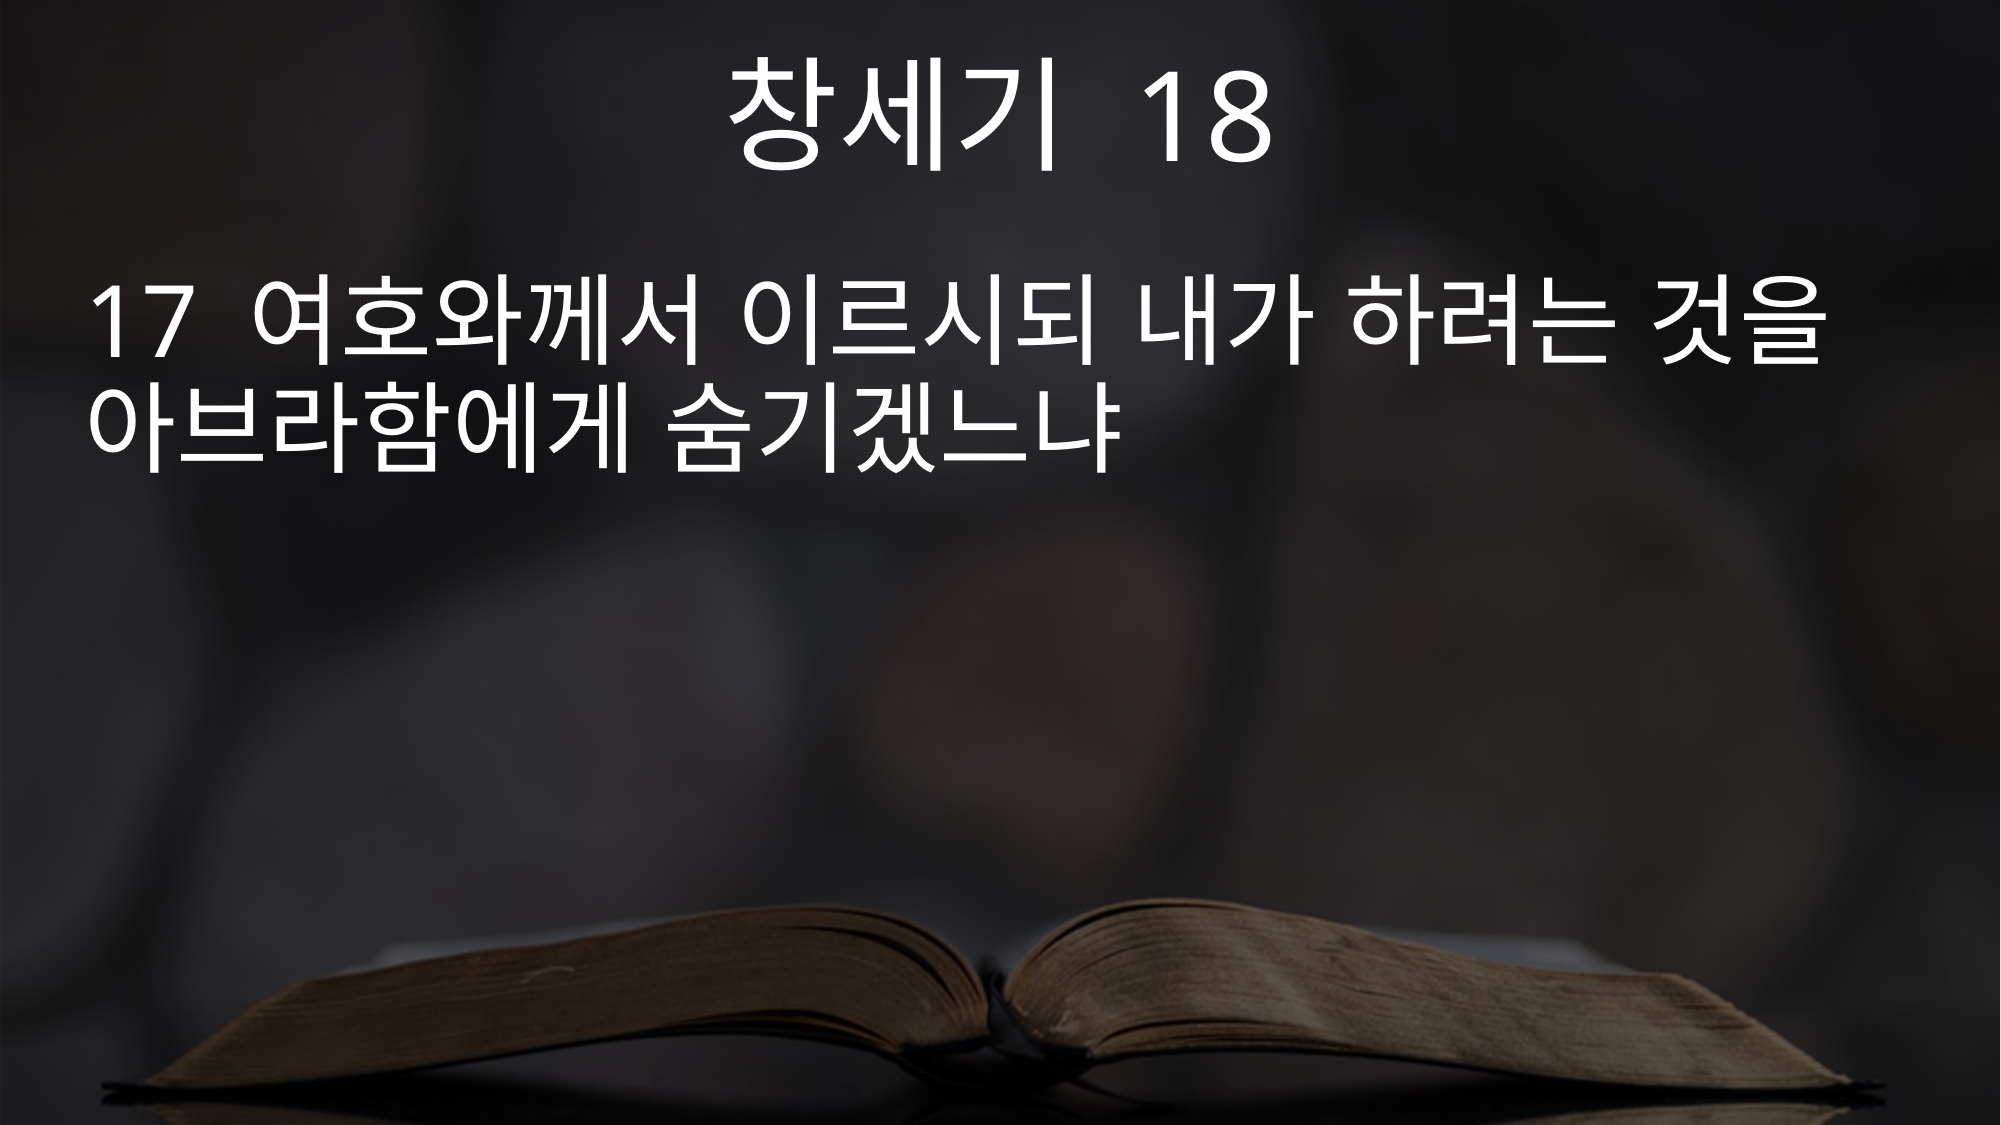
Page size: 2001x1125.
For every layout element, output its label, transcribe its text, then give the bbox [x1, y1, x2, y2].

list 17 여호와께서 이르시되 내가 하려는 것을 아브라함에게 숨기겠느냐 [69, 263, 1953, 423]
footer 창세기 18 [0, 32, 2000, 192]
picture [0, 0, 2001, 1125]
